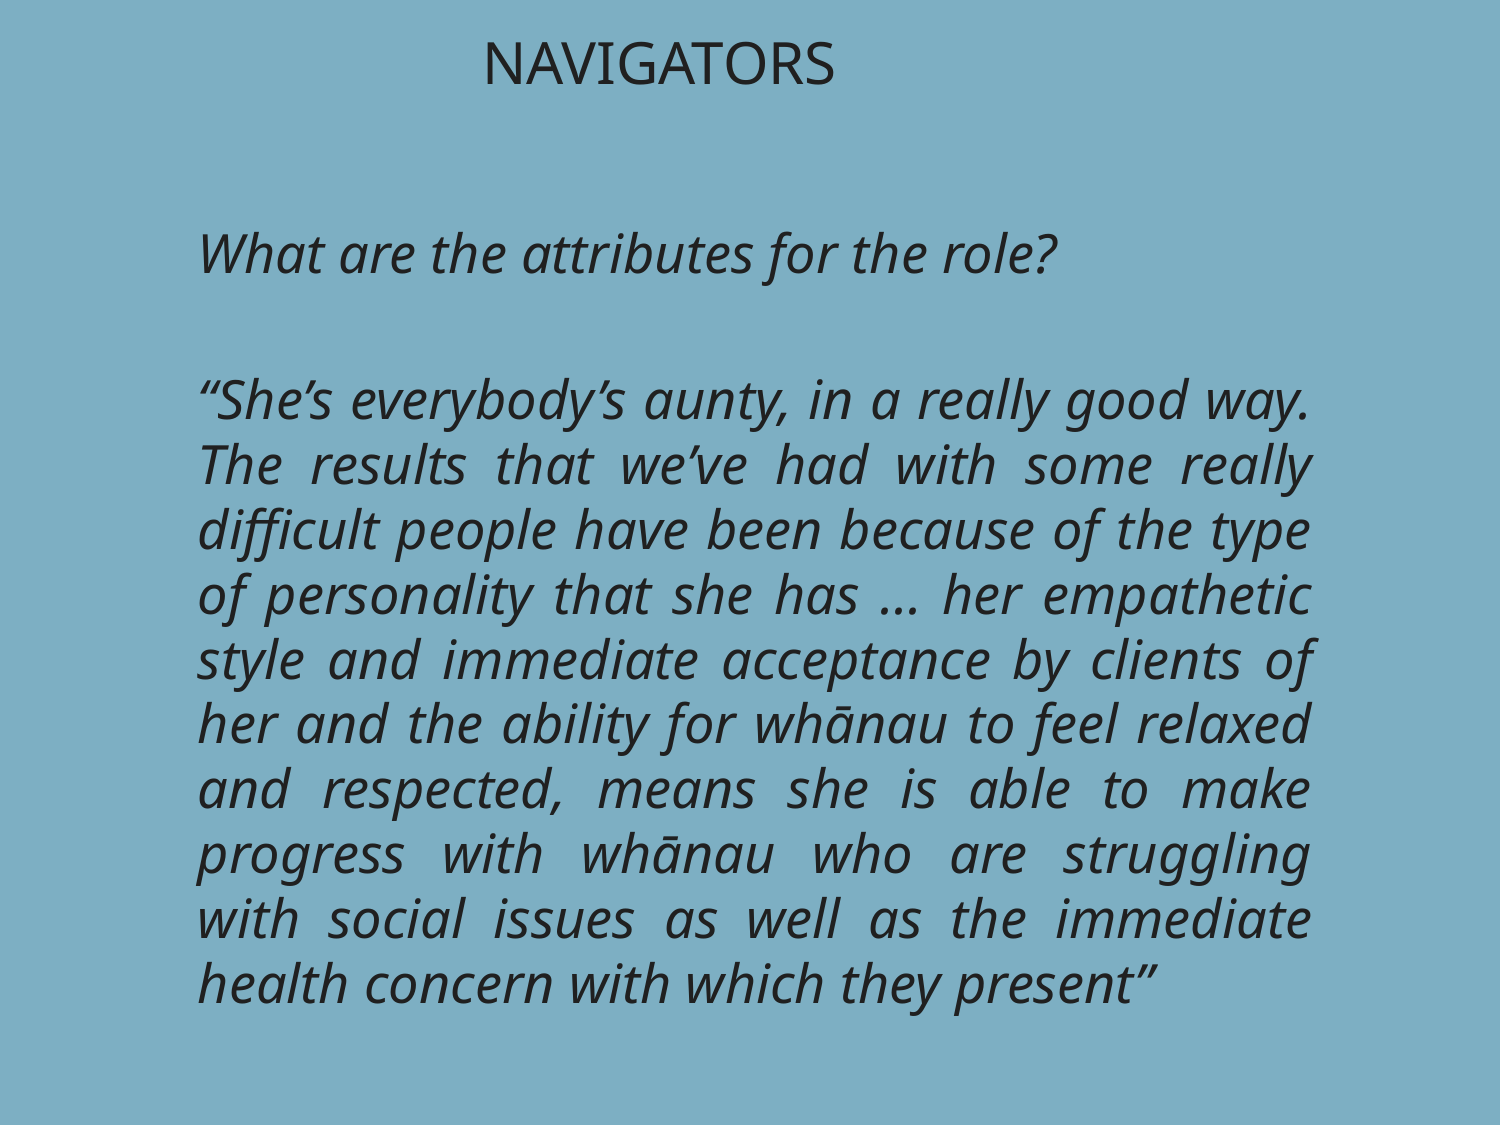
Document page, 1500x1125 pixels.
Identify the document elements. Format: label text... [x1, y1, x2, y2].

title Navigators [0, 19, 1350, 126]
list What are the attributes for the role? “She’s everybody’s aunty, in a really good way. The results that we’ve had with some really difficult people have been because of the type of personality that she has ... her empathetic style and immediate acceptance by clients of her and the ability for whānau to feel relaxed and respected, means she is able to make progress with whānau who are struggling with social issues as well as the immediate health concern with which they present” [183, 172, 1329, 1066]
